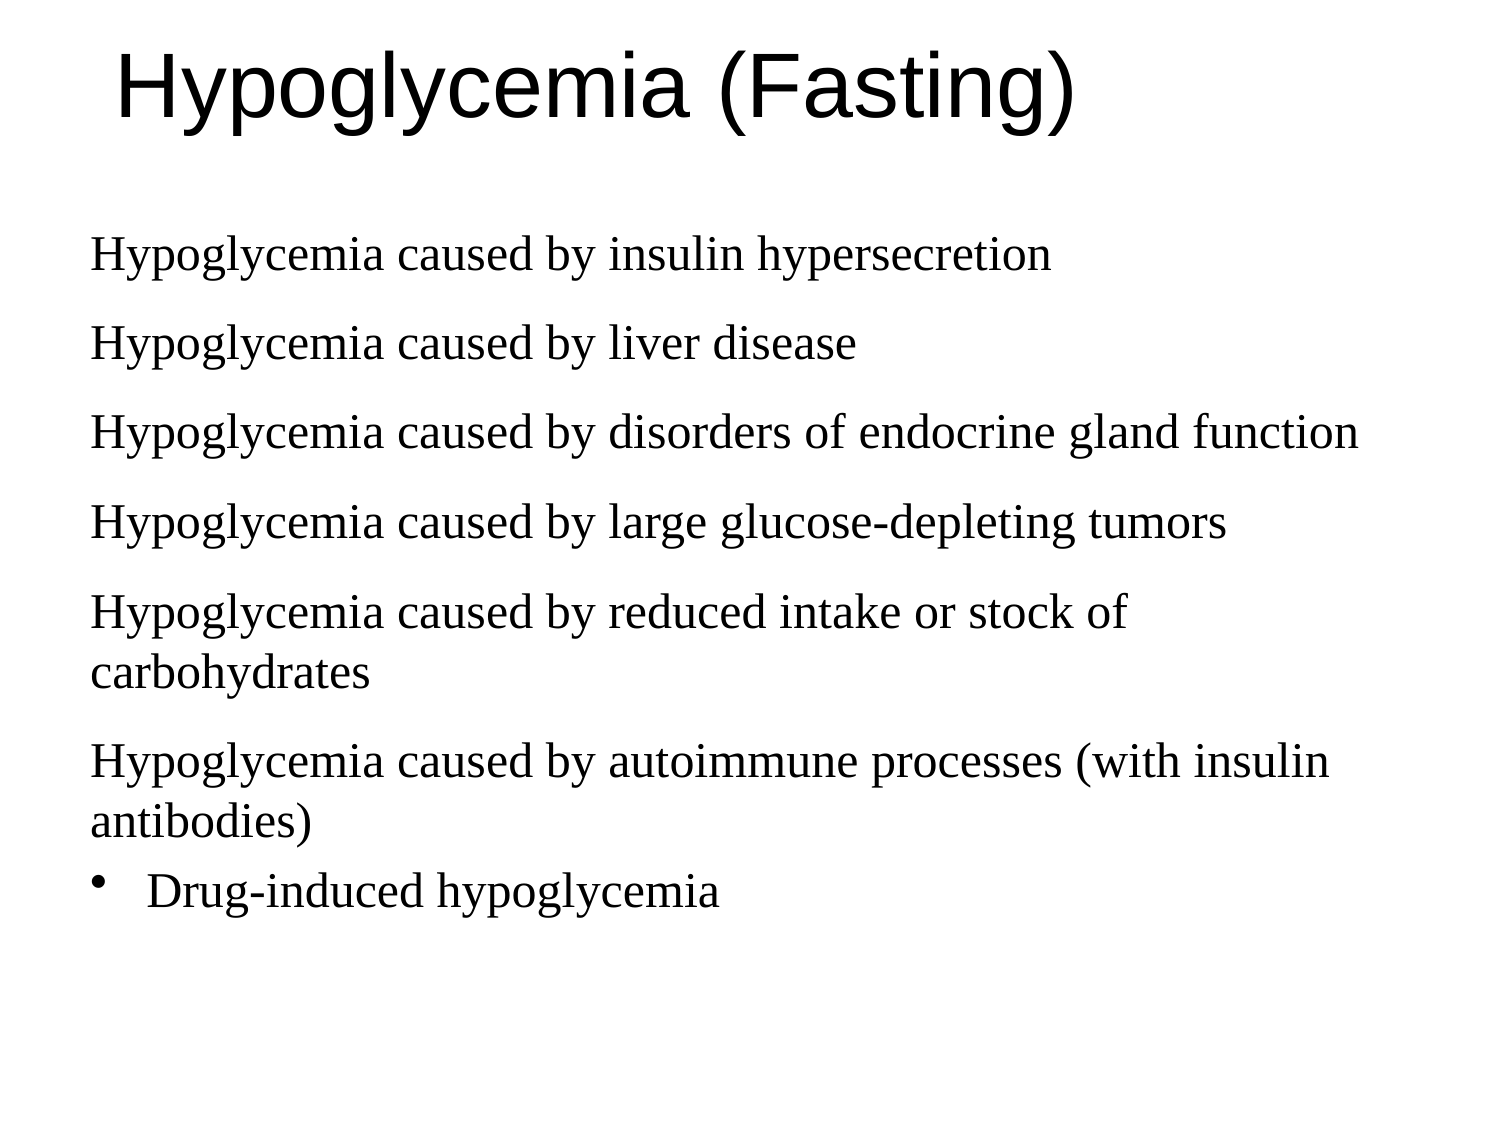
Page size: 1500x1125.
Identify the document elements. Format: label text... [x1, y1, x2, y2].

title Hypoglycemia (Fasting) [99, 0, 1451, 163]
list Hypoglycemia caused by insulin hypersecretion Hypoglycemia caused by liver disease Hypoglycemia caused by disorders of endocrine gland function Hypoglycemia caused by large glucose-depleting tumors Hypoglycemia caused by reduced intake or stock of carbohydrates Hypoglycemia caused by autoimmune processes (with insulin antibodies) Drug-induced hypoglycemia [74, 212, 1426, 1088]
